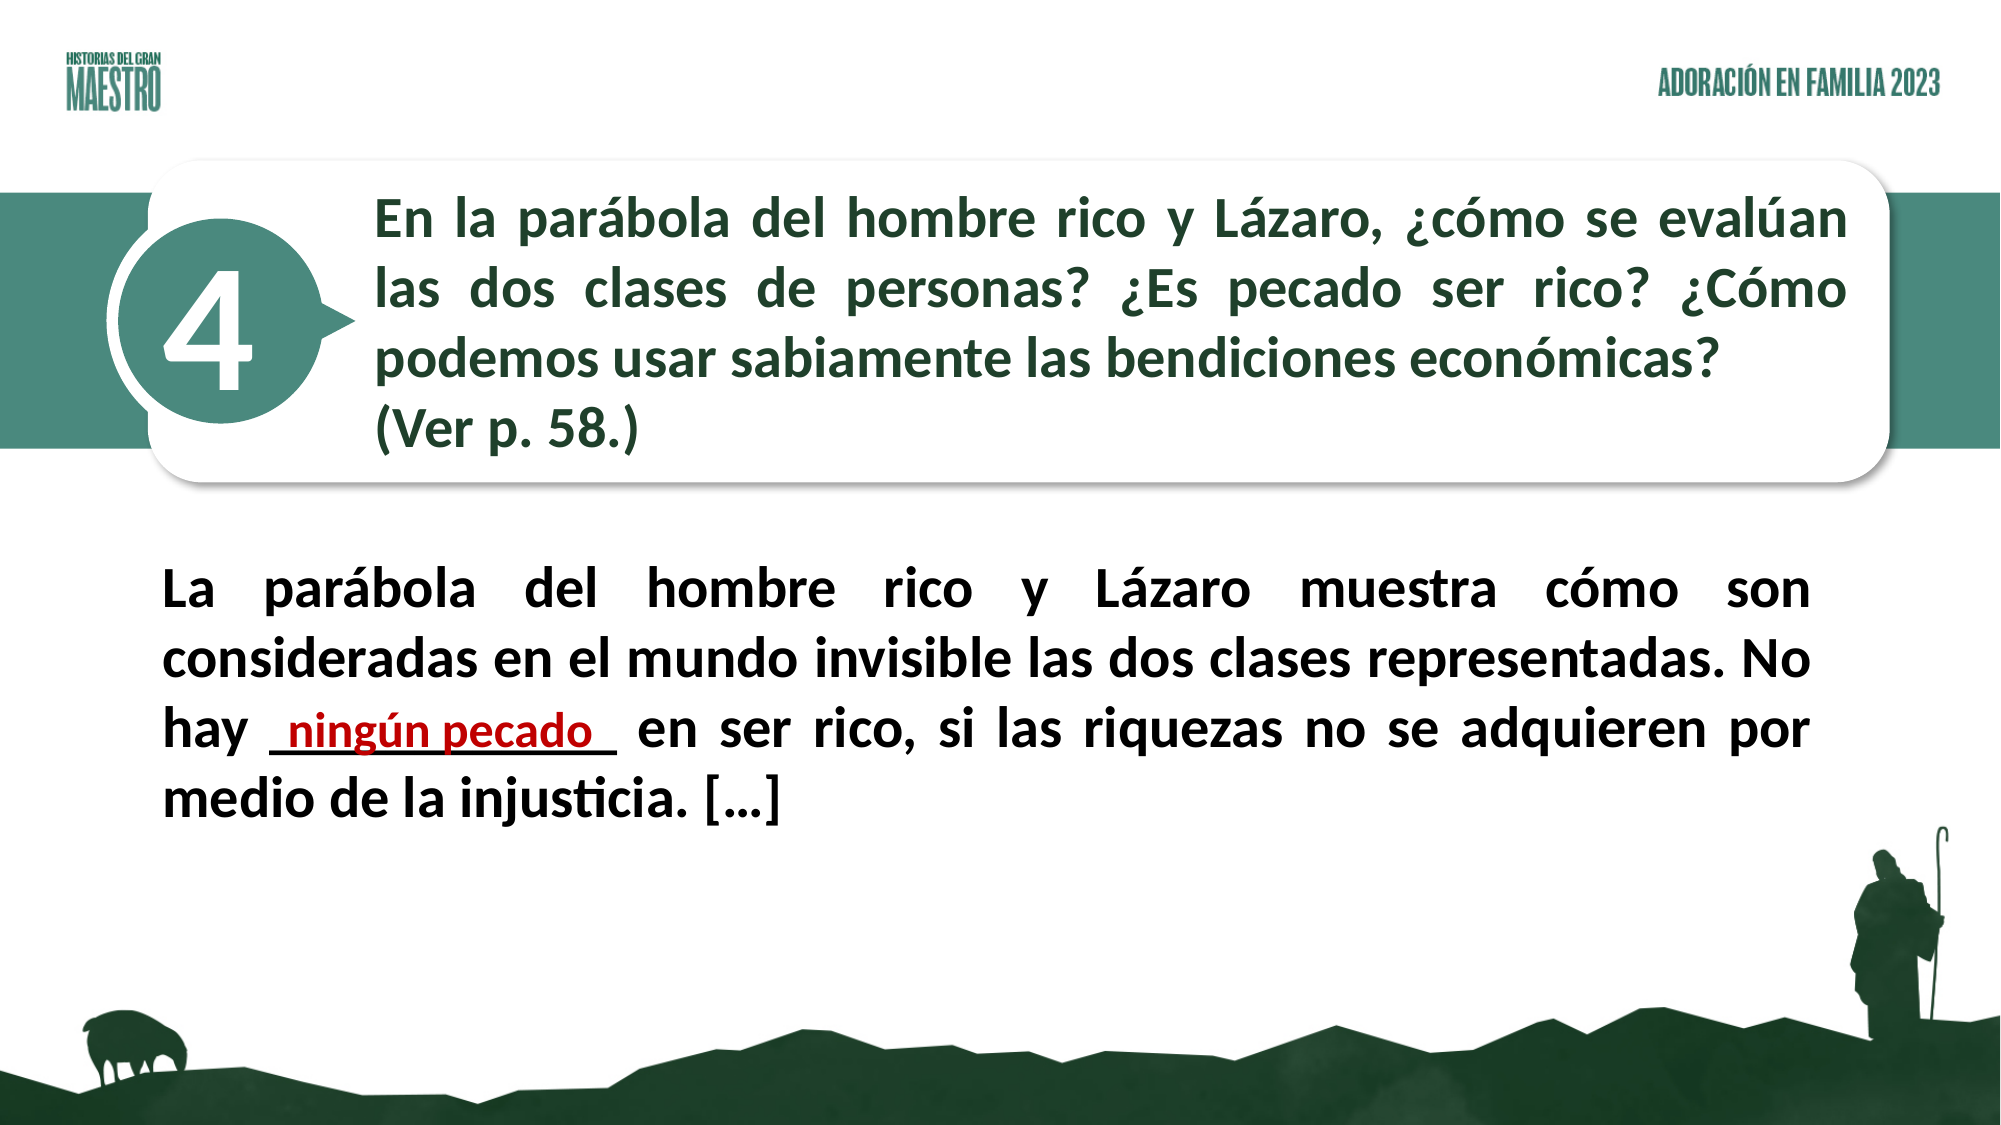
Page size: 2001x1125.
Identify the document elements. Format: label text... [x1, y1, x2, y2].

text_box La parábola del hombre rico y Lázaro muestra cómo son consideradas en el mundo invisible las dos clases representadas. No hay ____________ en ser rico, si las riquezas no se adquieren por medio de la injusticia. […] [147, 541, 1828, 837]
text_box ningún pecado [272, 690, 636, 766]
picture [0, 0, 2001, 1125]
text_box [0, 160, 2000, 483]
